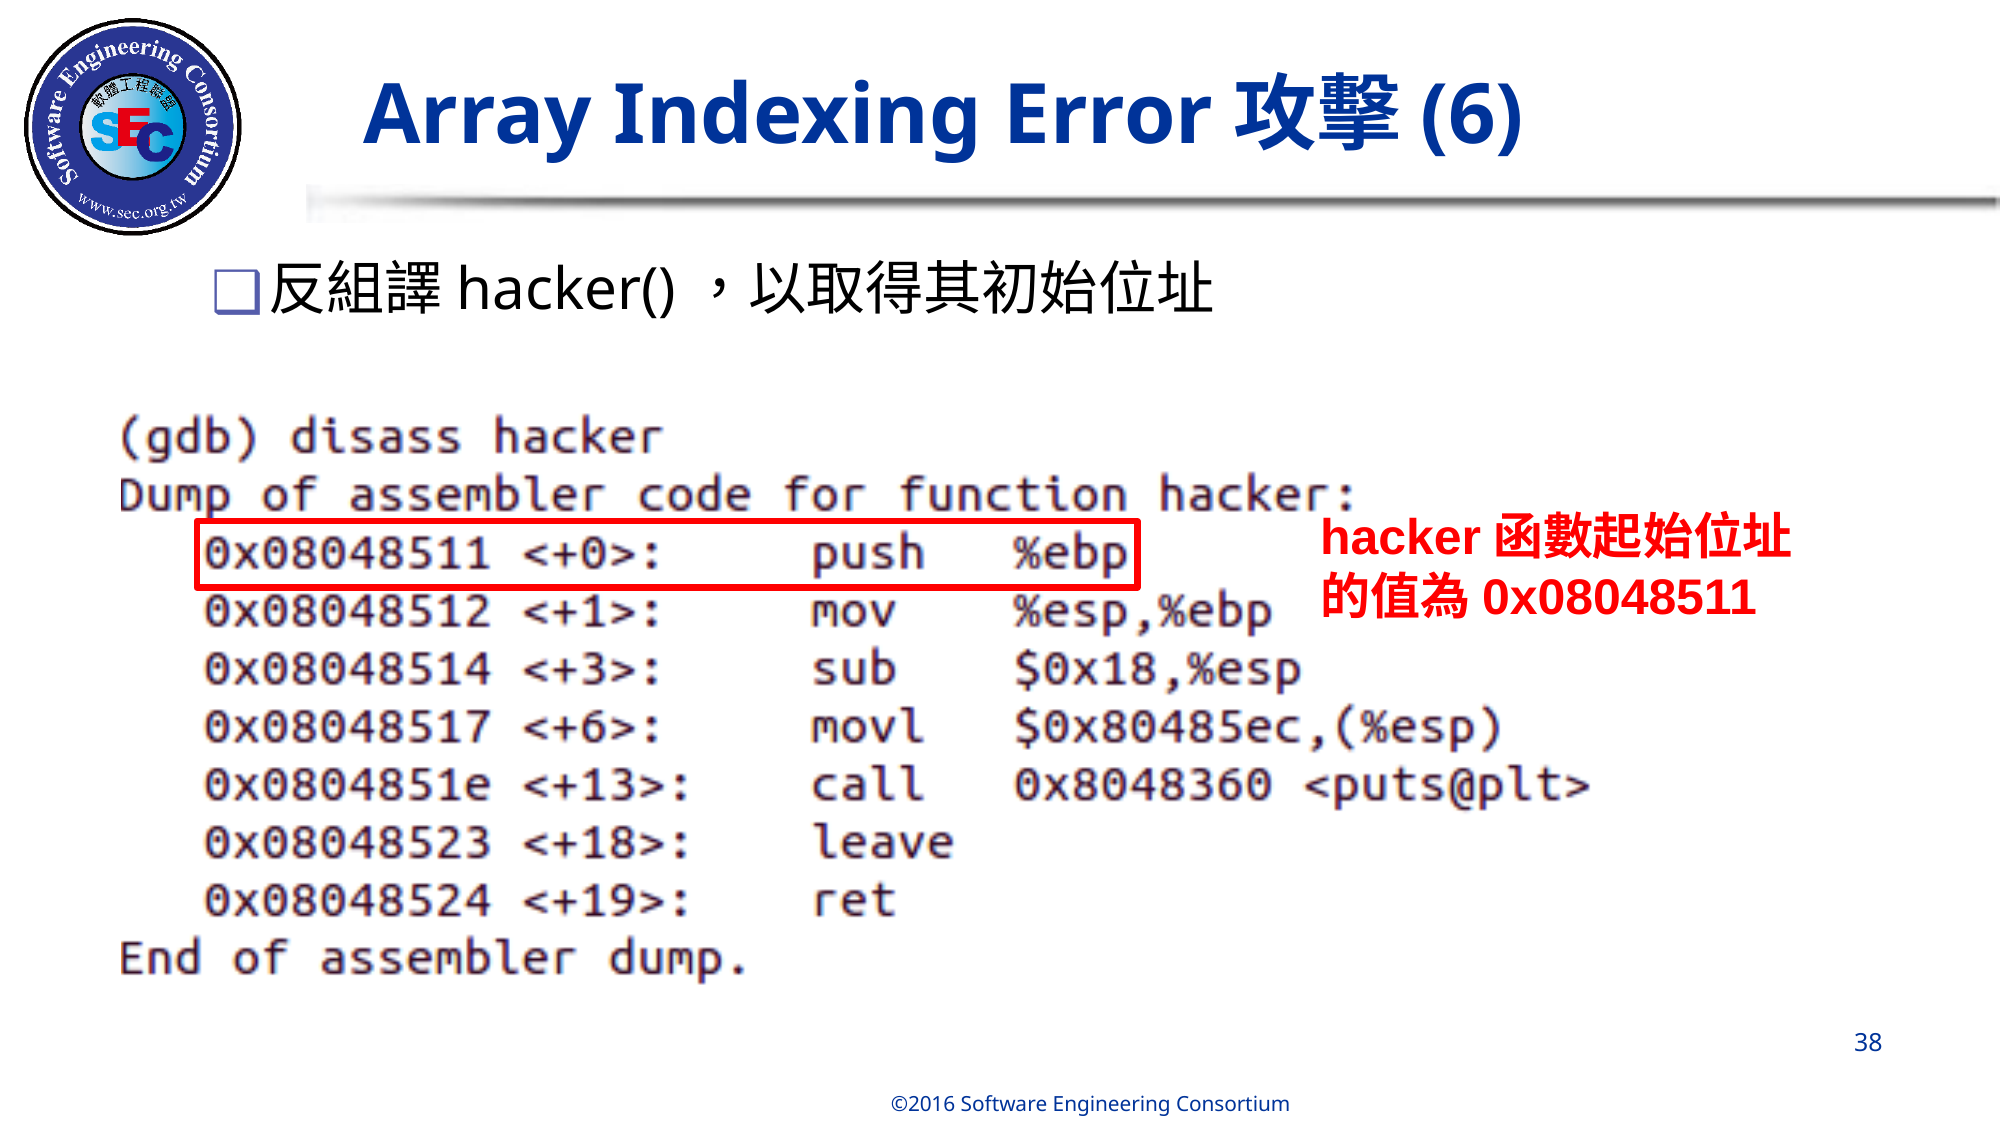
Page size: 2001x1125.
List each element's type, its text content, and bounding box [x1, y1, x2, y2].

title Array Indexing Error攻擊(6) [348, 42, 2000, 179]
slide_number ‹#› [1481, 1019, 1898, 1094]
text_box hacker函數起始位址的值為0x08048511 [1607, 497, 1849, 634]
picture [121, 409, 1603, 988]
picture [306, 184, 2000, 223]
list 反組譯hacker()，以取得其初始位址 [196, 243, 1898, 1000]
picture [0, 0, 265, 259]
